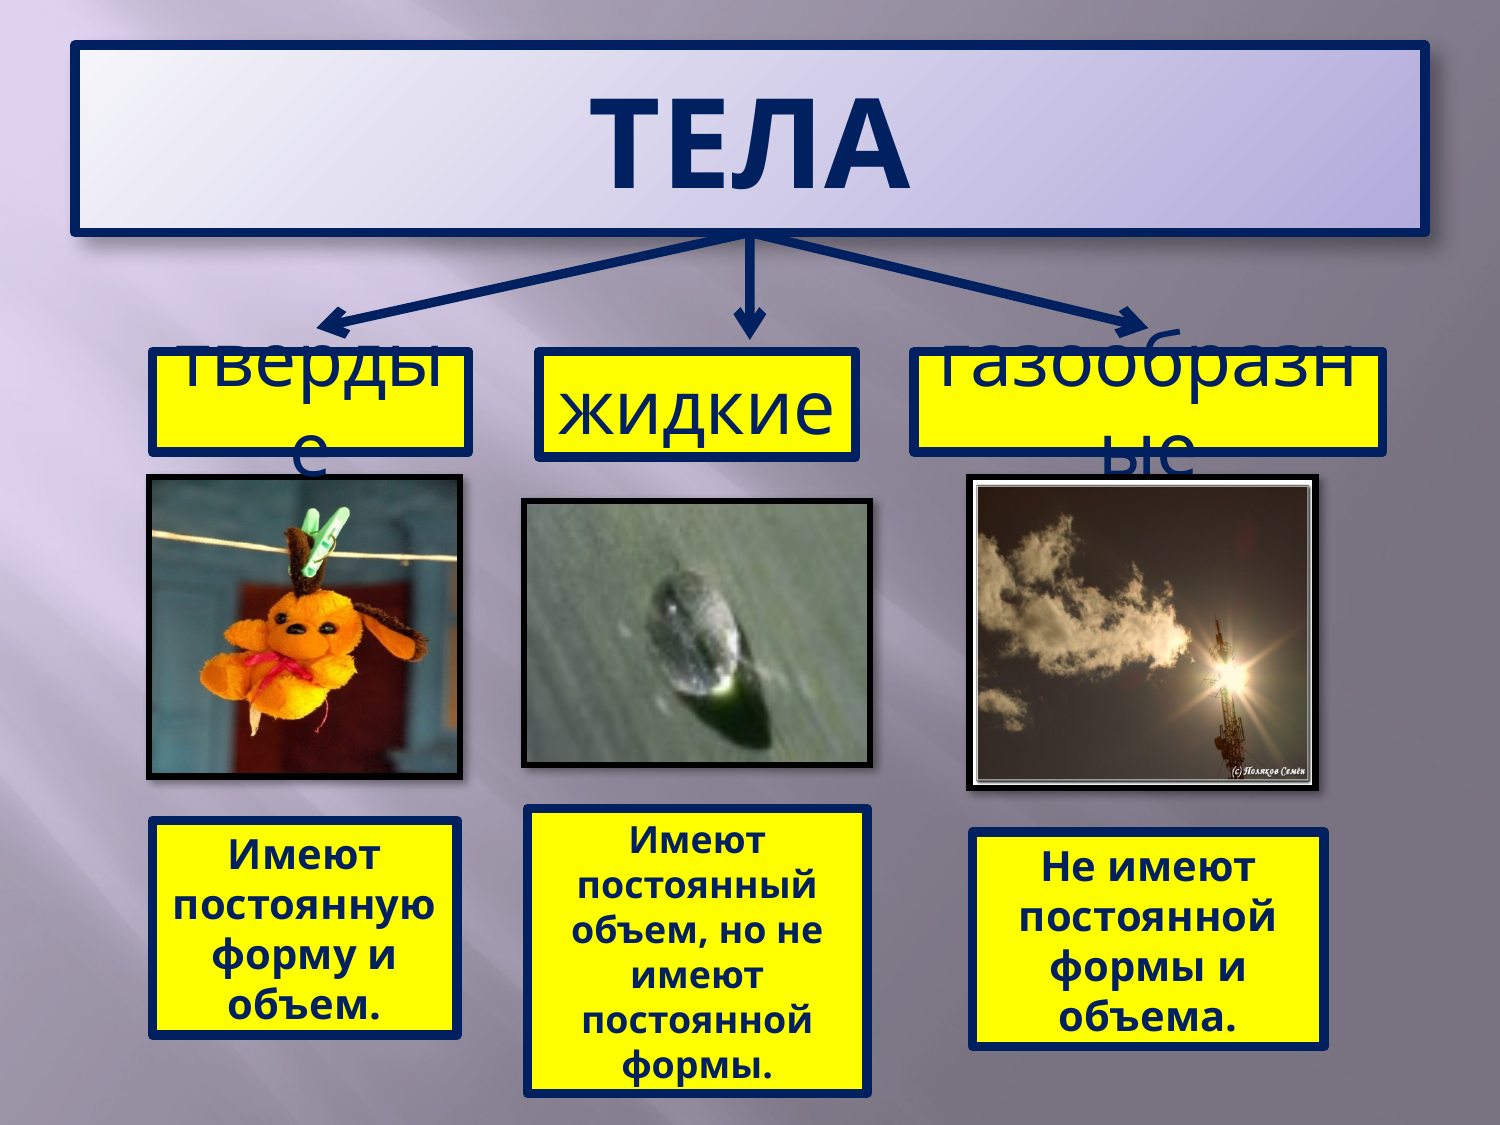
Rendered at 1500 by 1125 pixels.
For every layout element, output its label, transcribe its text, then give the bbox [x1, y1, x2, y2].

text_box газообразные [1041, 349, 1385, 454]
text_box Имеют постоянную форму и объем. [152, 820, 457, 1036]
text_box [485, 63, 582, 498]
title ТЕЛА [74, 44, 1426, 233]
picture [527, 503, 868, 762]
text_box твердые [150, 349, 471, 454]
text_box жидкие [625, 349, 858, 459]
text_box Имеют постоянный объем, но не имеют постоянной формы. [527, 808, 868, 1094]
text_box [901, 80, 998, 480]
picture [972, 480, 1313, 786]
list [152, 480, 458, 774]
text_box Не имеют постоянной формы и объема. [972, 831, 1325, 1047]
